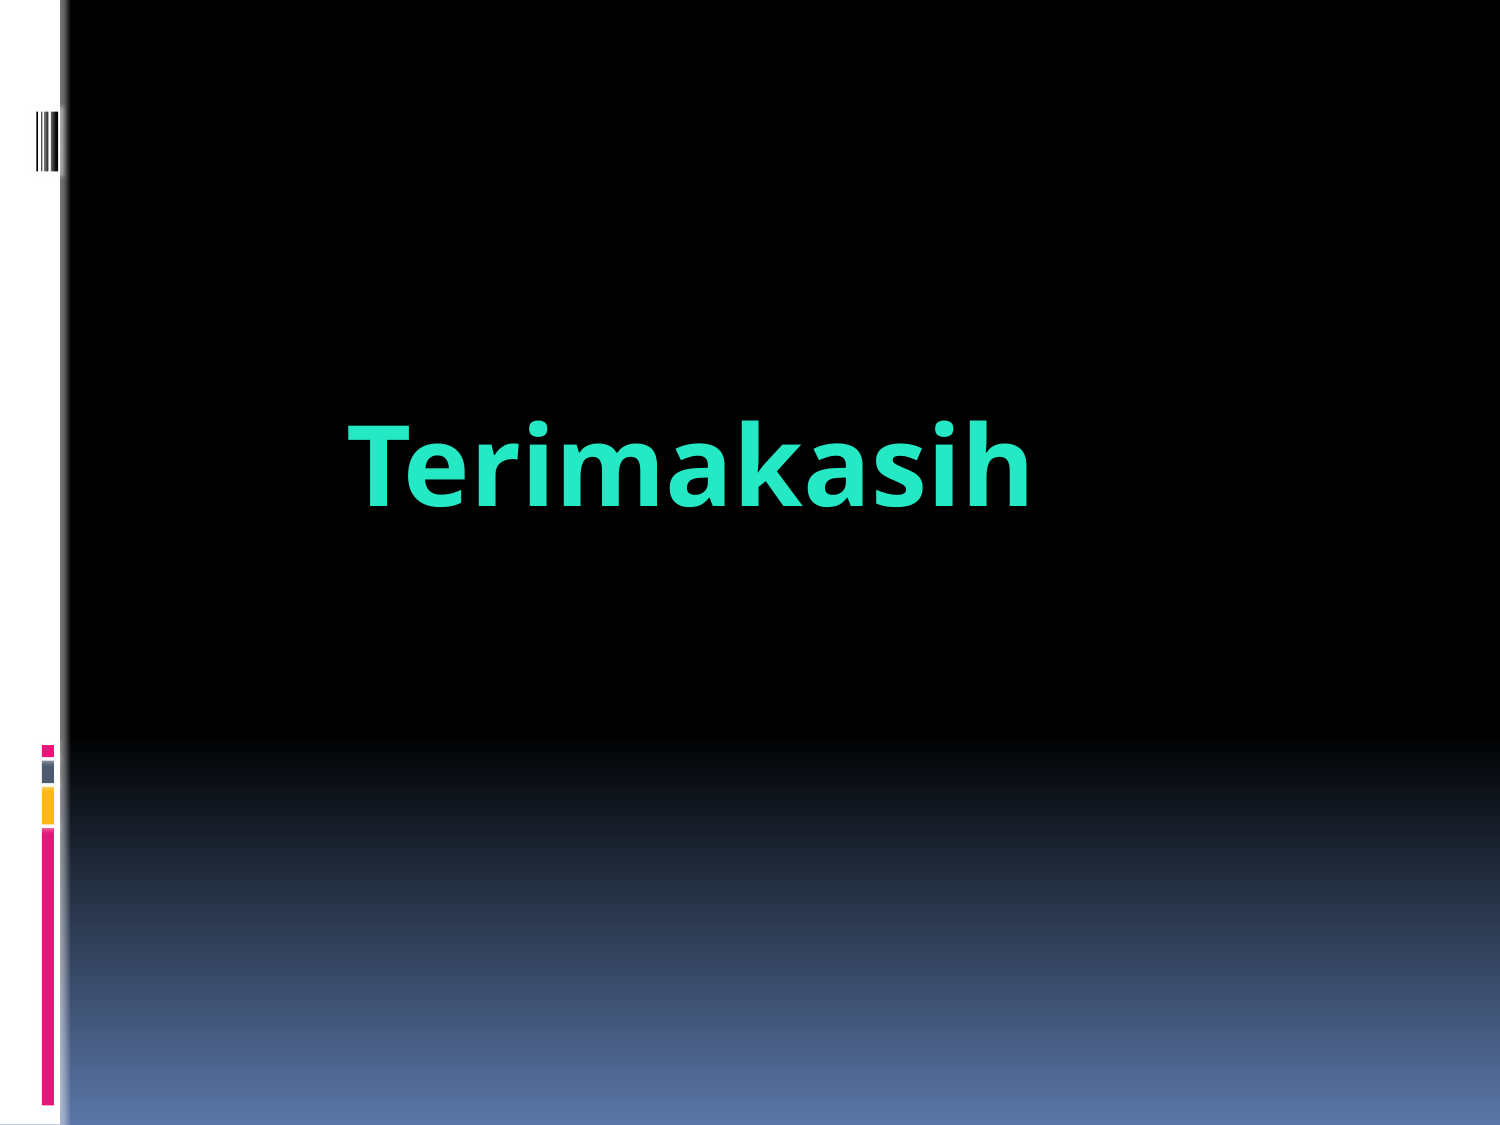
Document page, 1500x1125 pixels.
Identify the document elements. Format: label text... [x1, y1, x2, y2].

text_box Terimakasih [246, 386, 1137, 537]
